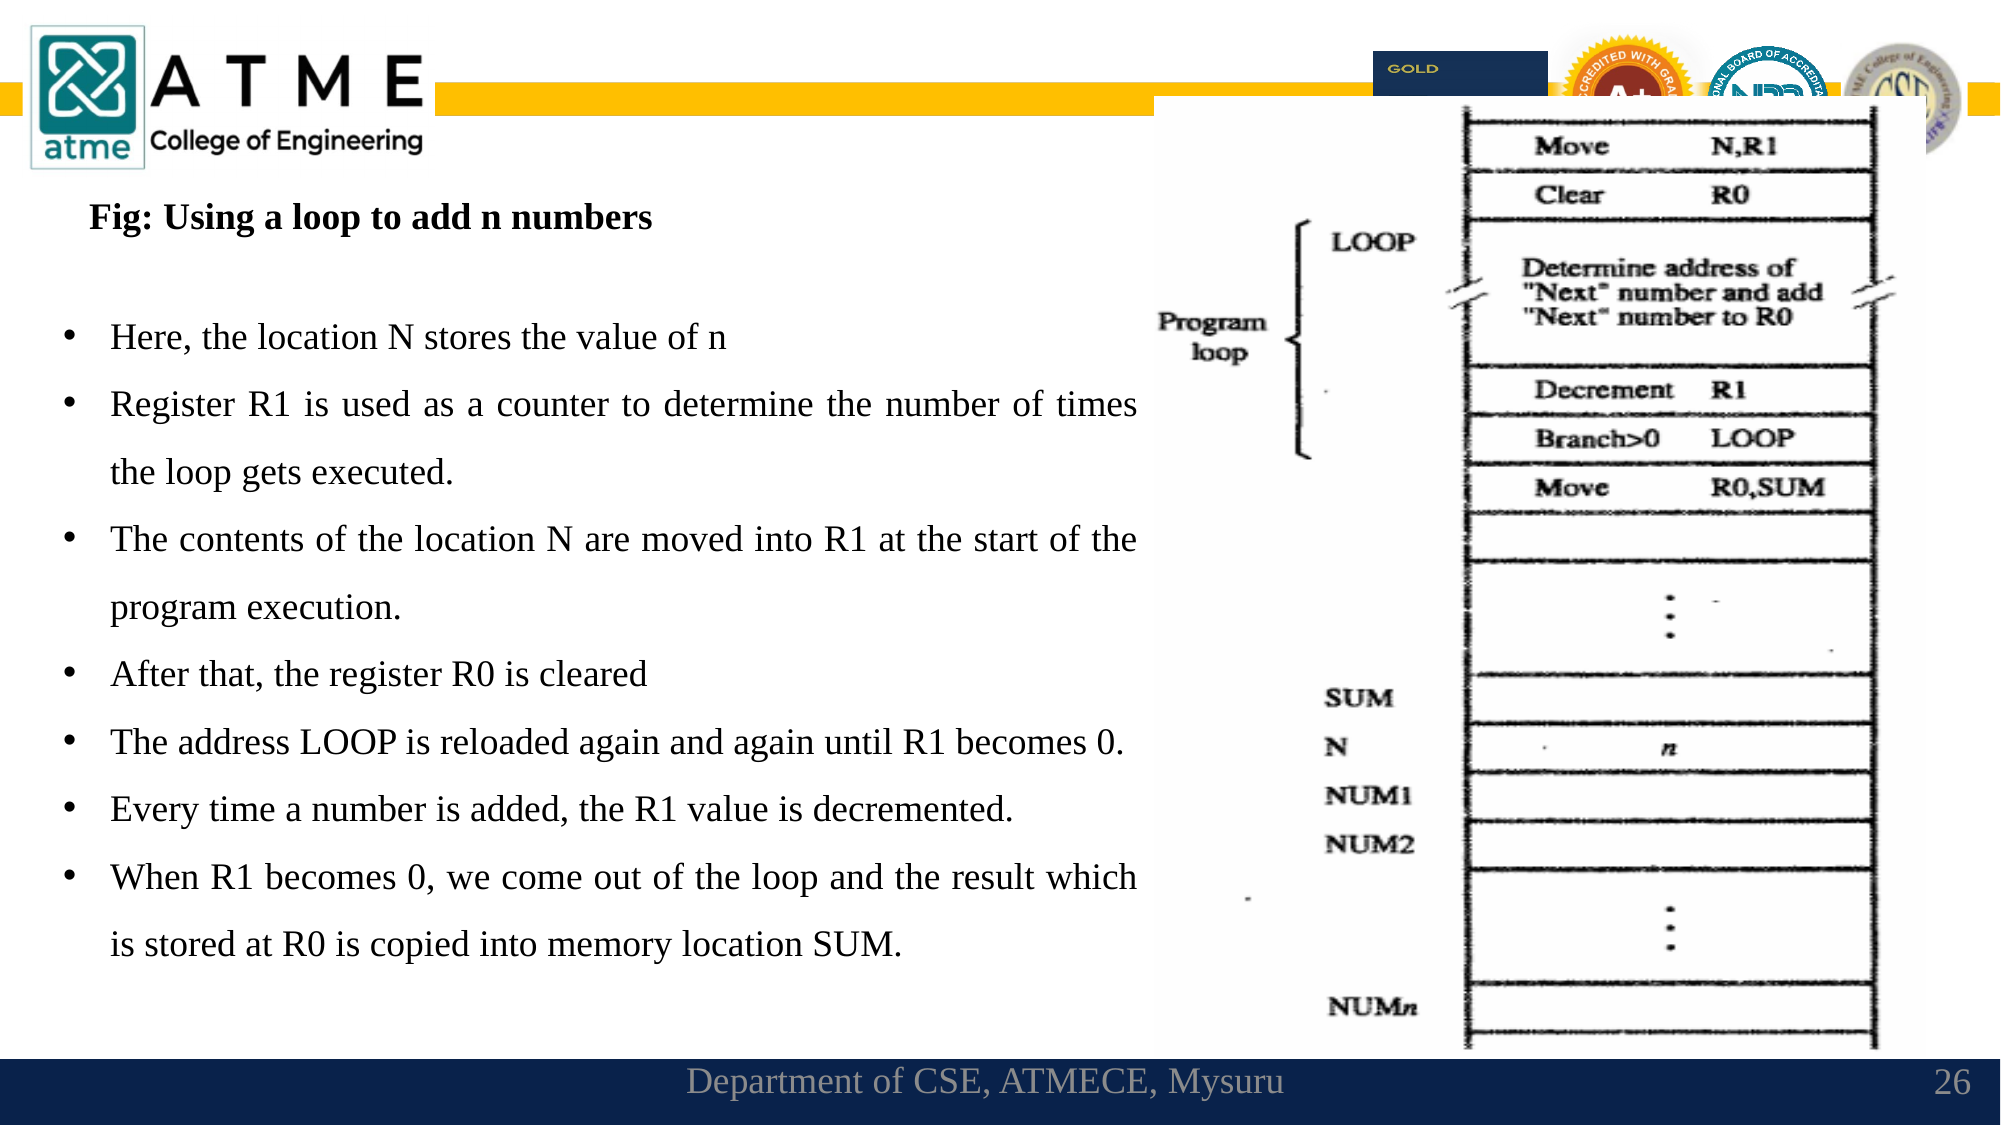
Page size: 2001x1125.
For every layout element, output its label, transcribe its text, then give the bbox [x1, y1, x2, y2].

text_box Fig: Using a loop to add n numbers [74, 184, 708, 245]
picture [1153, 20, 1968, 1057]
text_box Here, the location N stores the value of n Register R1 is used as a counter to determine the number of times the loop gets executed. The contents of the location N are moved into R1 at the start of the program execution. After that, the register R0 is cleared The address LOOP is reloaded again and again until R1 becomes 0. Every time a number is added, the R1 value is decremented. When R1 becomes 0, we come out of the loop and the result which is stored at R0 is copied into memory location SUM. [48, 281, 1148, 972]
slide_number 26 [1511, 1057, 1972, 1103]
picture [22, 15, 435, 178]
footer Department of CSE, ATMECE, Mysuru [501, 1056, 1470, 1102]
picture [0, 1059, 2001, 1125]
